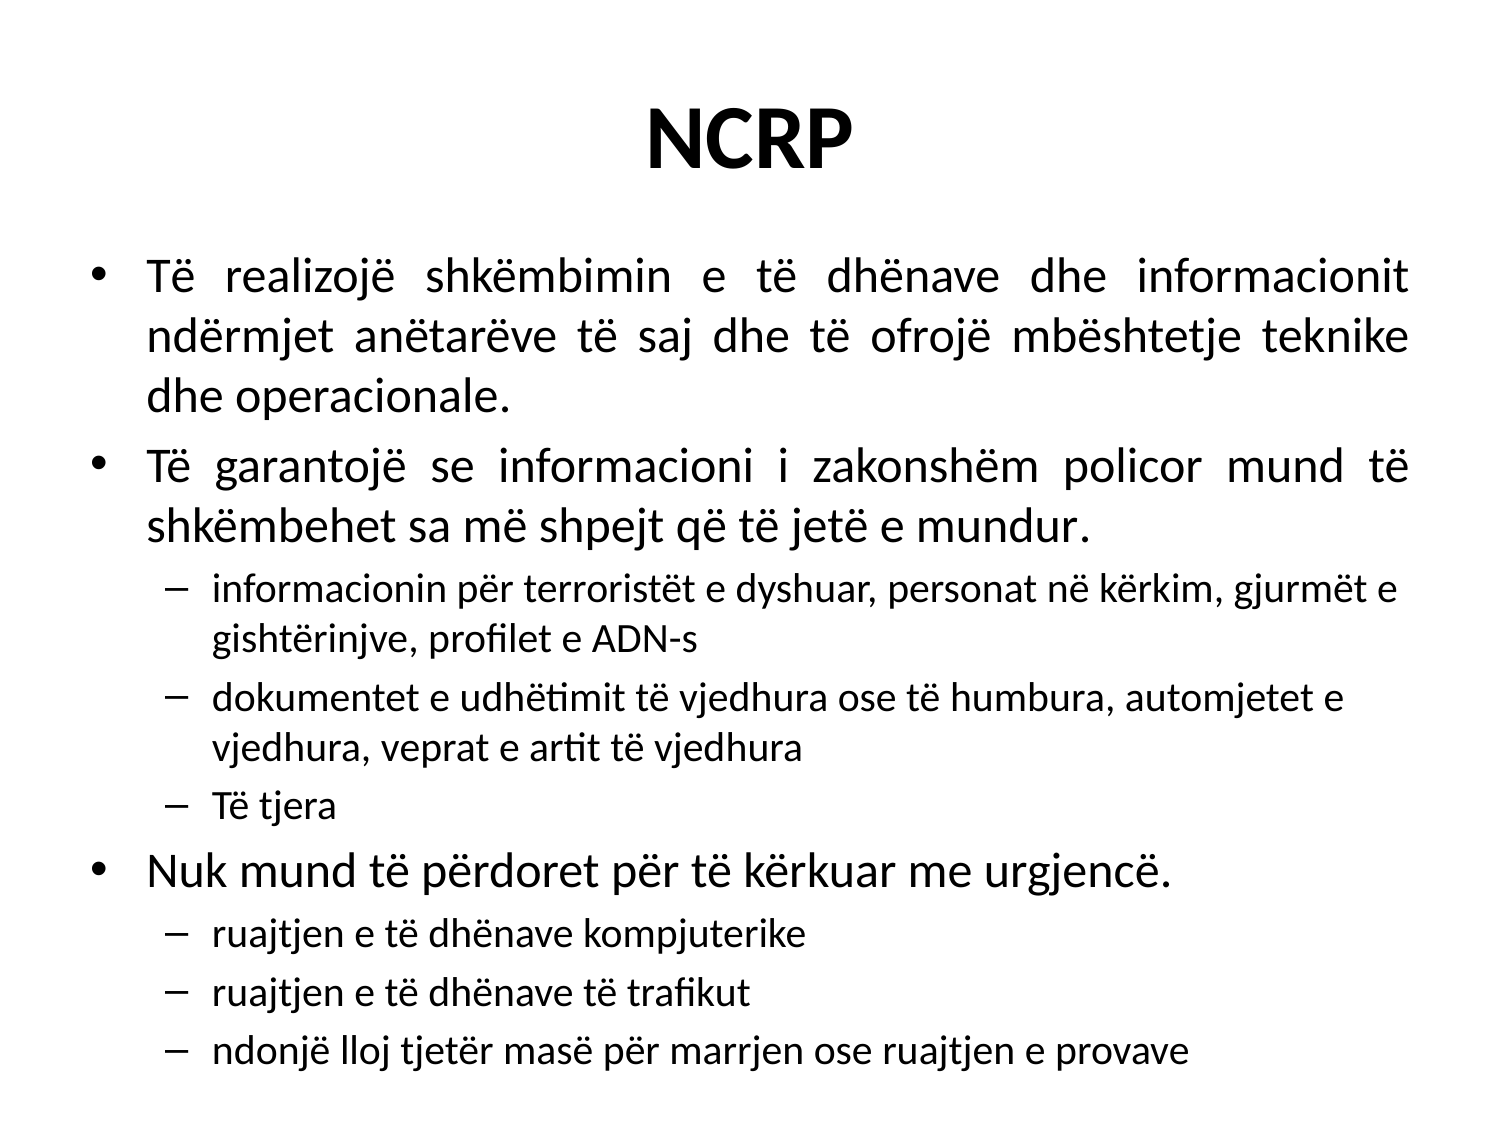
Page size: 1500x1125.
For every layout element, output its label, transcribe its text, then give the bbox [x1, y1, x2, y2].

title NCRP [74, 27, 1426, 236]
list Të realizojë shkëmbimin e të dhënave dhe informacionit ndërmjet anëtarëve të saj dhe të ofrojë mbështetje teknike dhe operacionale. Të garantojë se informacioni i zakonshëm policor mund të shkëmbehet sa më shpejt që të jetë e mundur. informacionin për terroristët e dyshuar, personat në kërkim, gjurmët e gishtërinjve, profilet e ADN-s dokumentet e udhëtimit të vjedhura ose të humbura, automjetet e vjedhura, veprat e artit të vjedhura Të tjera Nuk mund të përdoret për të kërkuar me urgjencë. ruajtjen e të dhënave kompjuterike ruajtjen e të dhënave të trafikut ndonjë lloj tjetër masë për marrjen ose ruajtjen e provave [74, 236, 1426, 1125]
